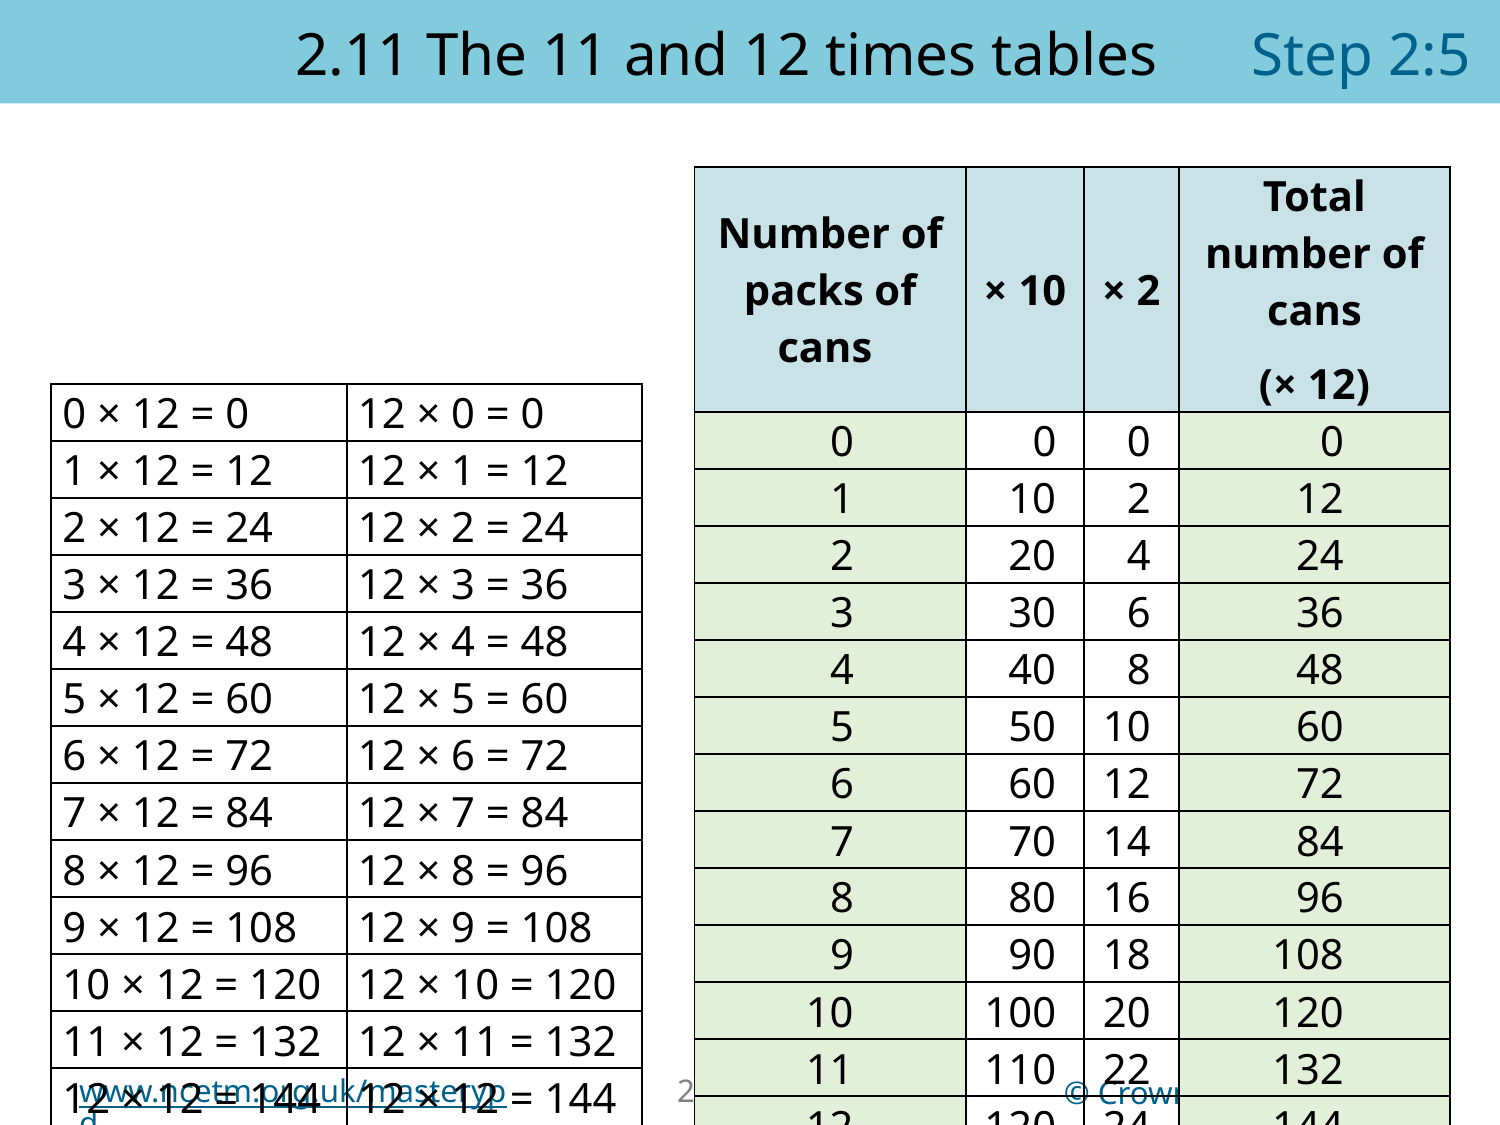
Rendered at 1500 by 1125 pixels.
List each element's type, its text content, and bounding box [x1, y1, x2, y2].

table_header 0 × 12 = 0 [52, 385, 346, 440]
table_cell 22 [1085, 1040, 1178, 1095]
table_cell 10 [967, 470, 1083, 525]
table_cell 12 × 8 = 96 [348, 841, 641, 896]
table_cell 8 [695, 869, 965, 924]
table_header × 2 [1085, 168, 1178, 411]
table_cell 12 [1180, 470, 1449, 525]
table_cell 12 × 1 = 12 [348, 442, 641, 497]
table_cell 30 [967, 584, 1083, 639]
table_cell 7 × 12 = 84 [52, 784, 346, 839]
list 2.11 The 11 and 12 times tables Step 2:5 [0, 0, 1500, 104]
table_cell 12 × 6 = 72 [348, 727, 641, 782]
table_cell 9 × 12 = 108 [52, 898, 346, 953]
table_cell 3 [695, 584, 965, 639]
table_cell 110 [967, 1040, 1083, 1095]
table_cell 12 × 7 = 84 [348, 784, 641, 839]
table_cell 144 [1180, 1097, 1449, 1125]
table_cell 2 × 12 = 24 [52, 499, 346, 554]
table_cell 60 [967, 755, 1083, 810]
table_header Number of packs of cans [695, 168, 965, 411]
table_cell 12 [695, 1097, 965, 1125]
table_cell 108 [1180, 926, 1449, 981]
table_cell 60 [1180, 698, 1449, 753]
table_cell 132 [1180, 1040, 1449, 1095]
table_cell 12 × 4 = 48 [348, 613, 641, 668]
table_cell 3 × 12 = 36 [52, 556, 346, 611]
table_cell 120 [967, 1097, 1083, 1125]
table_cell 1 × 12 = 12 [52, 442, 346, 497]
table_cell 2 [695, 527, 965, 582]
table_cell 36 [1180, 584, 1449, 639]
table_cell 4 × 12 = 48 [52, 613, 346, 668]
table_cell 2 [1085, 470, 1178, 525]
table_cell 6 × 12 = 72 [52, 727, 346, 782]
table_cell 100 [967, 983, 1083, 1038]
table_cell 12 × 10 = 120 [348, 955, 641, 1010]
table_cell 11 [695, 1040, 965, 1095]
table_header × 10 [967, 168, 1083, 411]
table_cell 12 × 2 = 24 [348, 499, 641, 554]
table_cell 20 [967, 527, 1083, 582]
table_cell 11 × 12 = 132 [52, 1012, 346, 1067]
table_cell 48 [1180, 641, 1449, 696]
table_cell 10 [1085, 698, 1178, 753]
table_cell 96 [1180, 869, 1449, 924]
table_cell 12 × 12 = 144 [52, 1069, 346, 1125]
table_cell 24 [1085, 1097, 1178, 1125]
table_header Total number of cans (× 12) [1180, 168, 1449, 411]
table_cell 12 × 9 = 108 [348, 898, 641, 953]
table_cell 5 [695, 698, 965, 753]
table_cell 10 × 12 = 120 [52, 955, 346, 1010]
table_cell 90 [967, 926, 1083, 981]
table_cell 18 [1085, 926, 1178, 981]
table_cell 1 [695, 470, 965, 525]
table_cell 4 [695, 641, 965, 696]
table_cell 0 [695, 413, 965, 468]
table_cell 14 [1085, 812, 1178, 867]
table_cell 12 × 3 = 36 [348, 556, 641, 611]
table_cell 6 [1085, 584, 1178, 639]
table_cell 12 × 12 = 144 [348, 1069, 641, 1125]
table_cell 80 [967, 869, 1083, 924]
table_cell 12 [1085, 755, 1178, 810]
table_cell 8 × 12 = 96 [52, 841, 346, 896]
table_cell 84 [1180, 812, 1449, 867]
table_cell 50 [967, 698, 1083, 753]
table_cell 40 [967, 641, 1083, 696]
table_cell 4 [1085, 527, 1178, 582]
table_cell 0 [1180, 413, 1449, 468]
table_cell 5 × 12 = 60 [52, 670, 346, 725]
table_cell 12 × 11 = 132 [348, 1012, 641, 1067]
table_cell 0 [1085, 413, 1178, 468]
table_cell 8 [1085, 641, 1178, 696]
table_cell 20 [1085, 983, 1178, 1038]
table_cell 12 × 5 = 60 [348, 670, 641, 725]
table_cell 16 [1085, 869, 1178, 924]
table_cell 10 [695, 983, 965, 1038]
table_cell 9 [695, 926, 965, 981]
table_cell 70 [967, 812, 1083, 867]
table_cell 24 [1180, 527, 1449, 582]
table_cell 120 [1180, 983, 1449, 1038]
table_cell 7 [695, 812, 965, 867]
table_cell 72 [1180, 755, 1449, 810]
table_cell 0 [967, 413, 1083, 468]
table_cell 6 [695, 755, 965, 810]
table_header 12 × 0 = 0 [348, 385, 641, 440]
